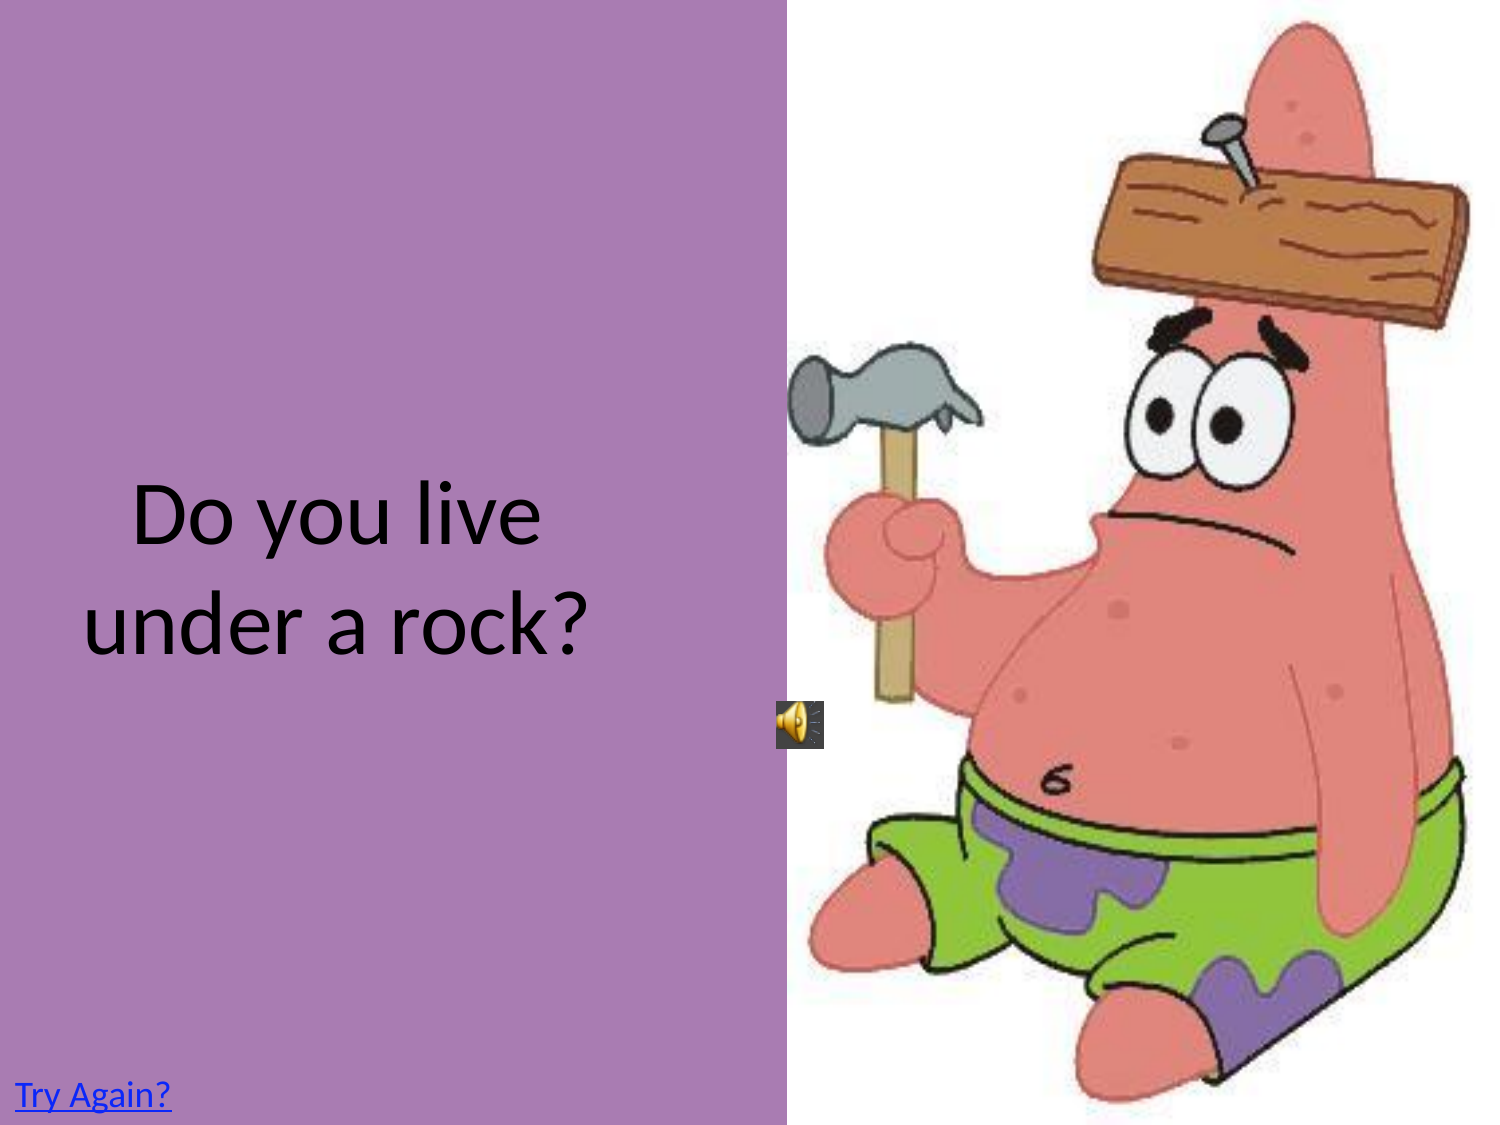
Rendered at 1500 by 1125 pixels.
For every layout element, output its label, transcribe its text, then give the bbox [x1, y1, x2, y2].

title Do you live under a rock? [0, 0, 675, 1125]
text_box Try Again? [0, 1062, 225, 1123]
picture [774, 699, 826, 751]
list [787, 0, 1500, 1125]
